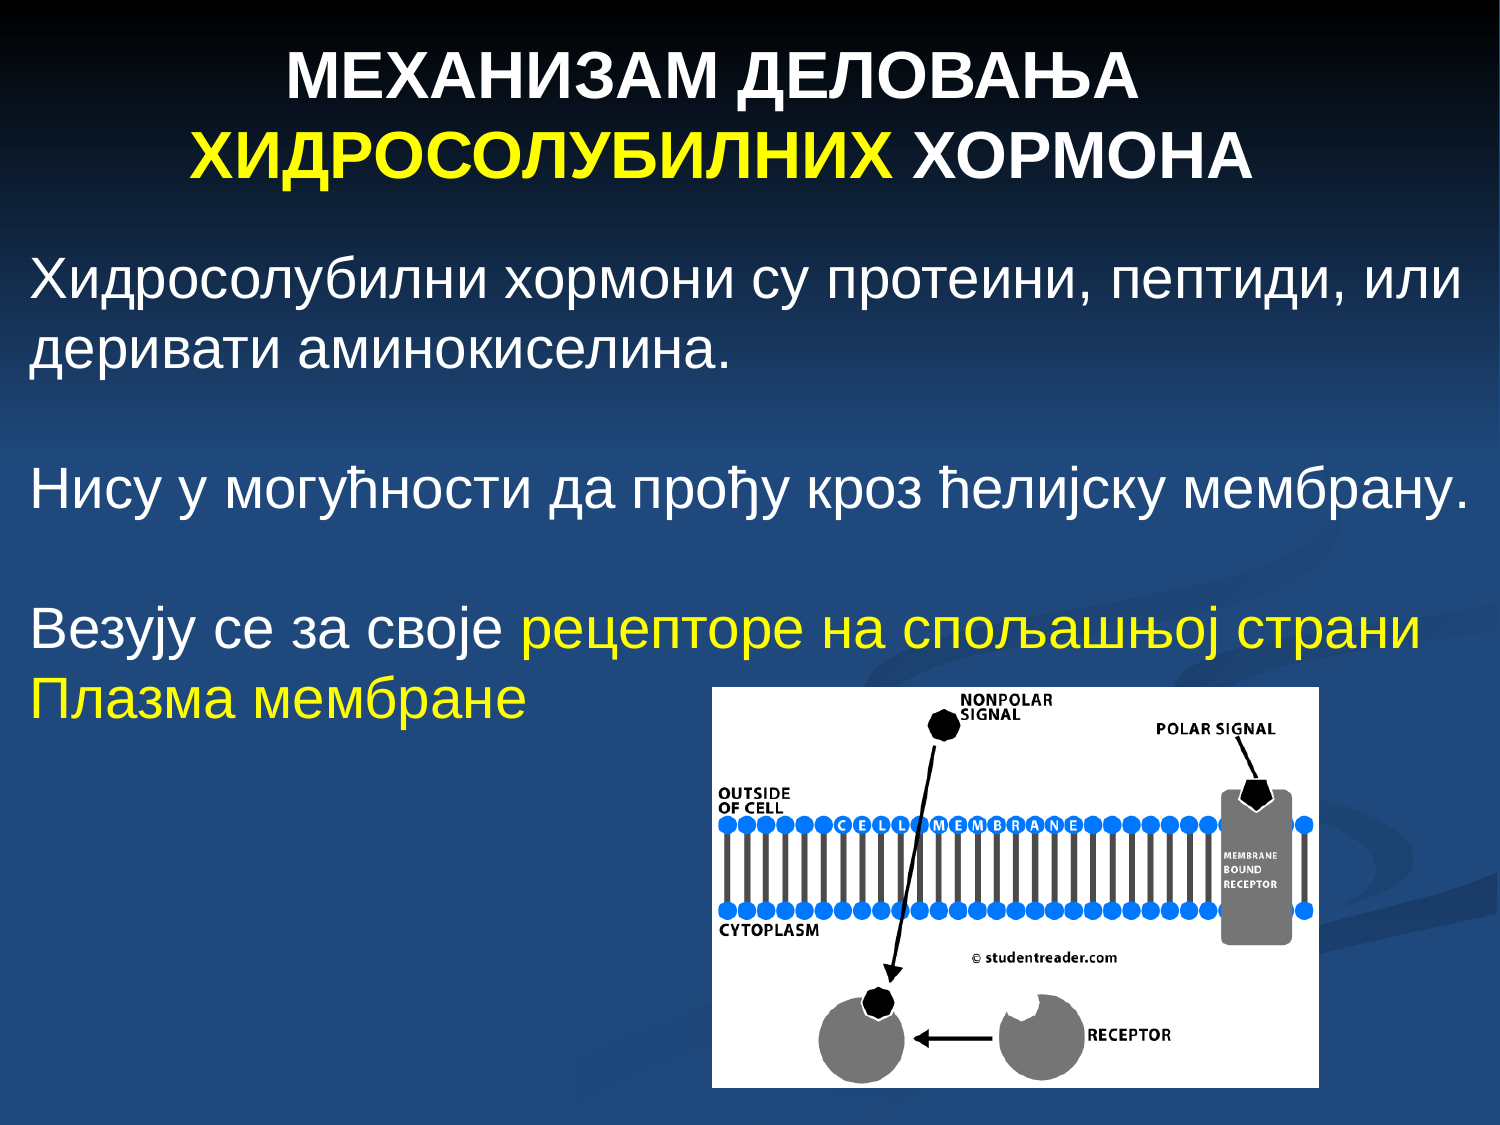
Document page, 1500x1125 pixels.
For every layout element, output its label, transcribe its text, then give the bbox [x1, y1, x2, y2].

text_box Хидросолубилни хормони су протеини, пептиди, или деривати аминокиселина. Нису у могућности да прођу кроз ћелијску мембрану. Везују се за своје рецепторе на спољашњој страни Плазма мембране [14, 232, 1495, 878]
text_box МЕХАНИЗАМ ДЕЛОВАЊА ХИДРОСОЛУБИЛНИХ ХОРМОНА [175, 24, 1271, 232]
picture [712, 687, 1319, 1088]
